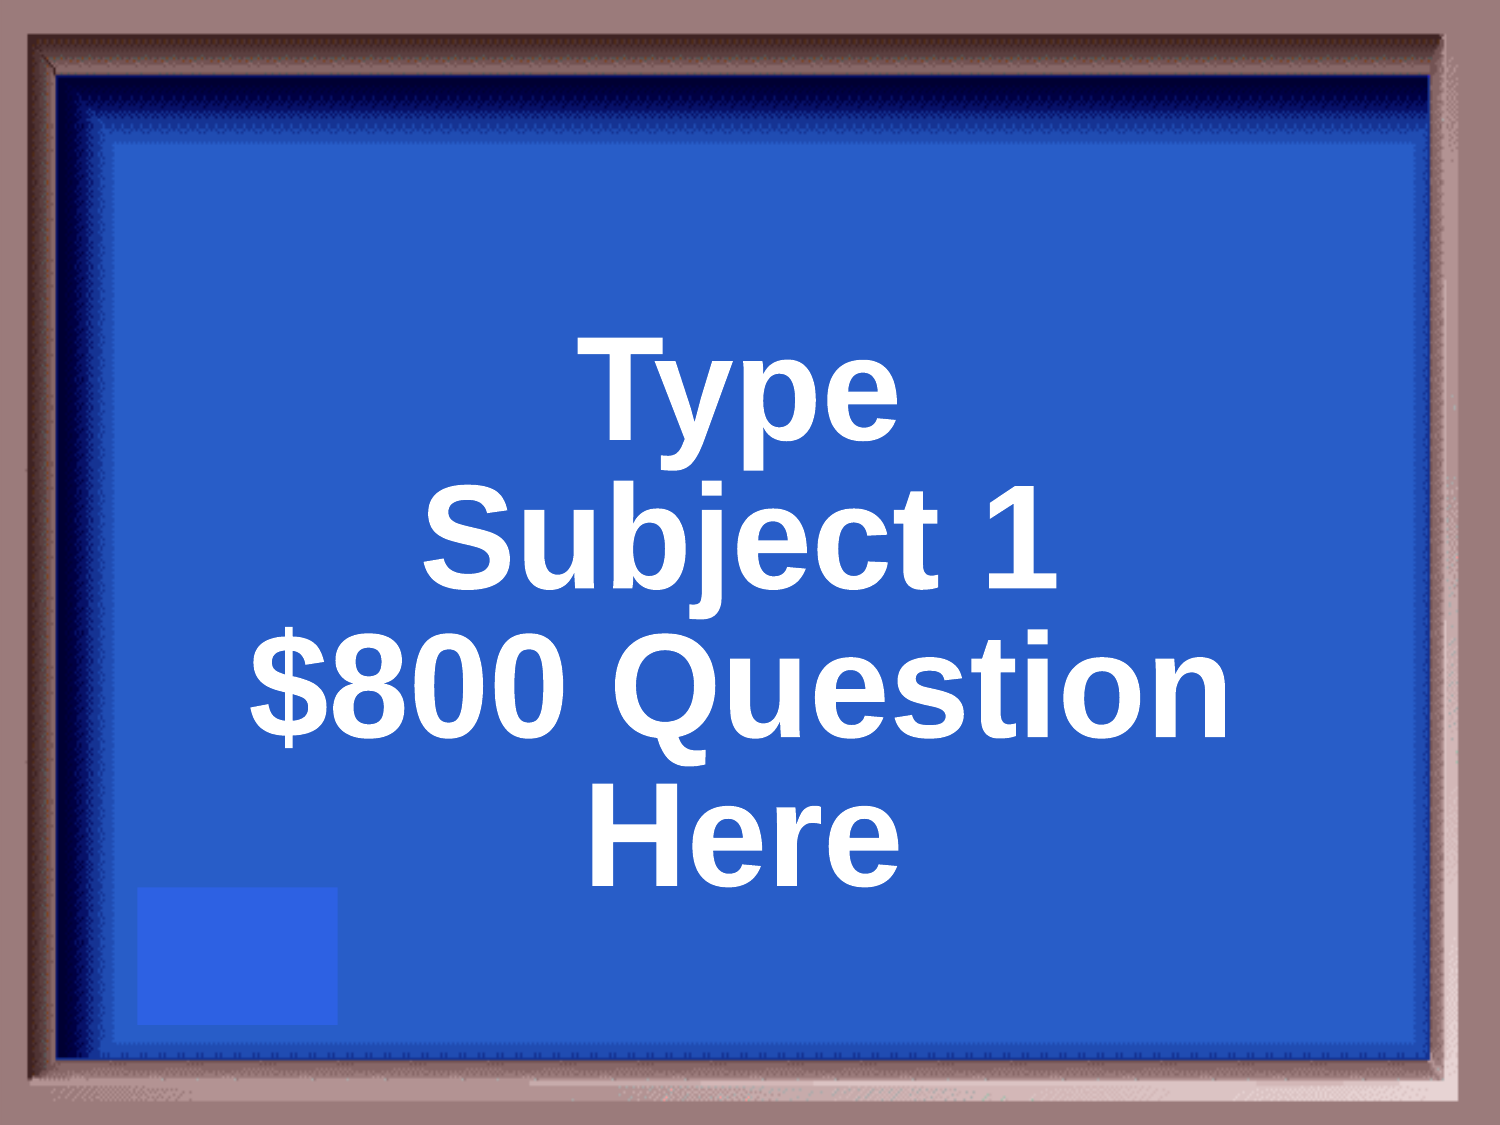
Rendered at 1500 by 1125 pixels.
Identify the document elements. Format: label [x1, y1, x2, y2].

picture [0, 0, 1500, 1125]
text_box [137, 887, 338, 1025]
